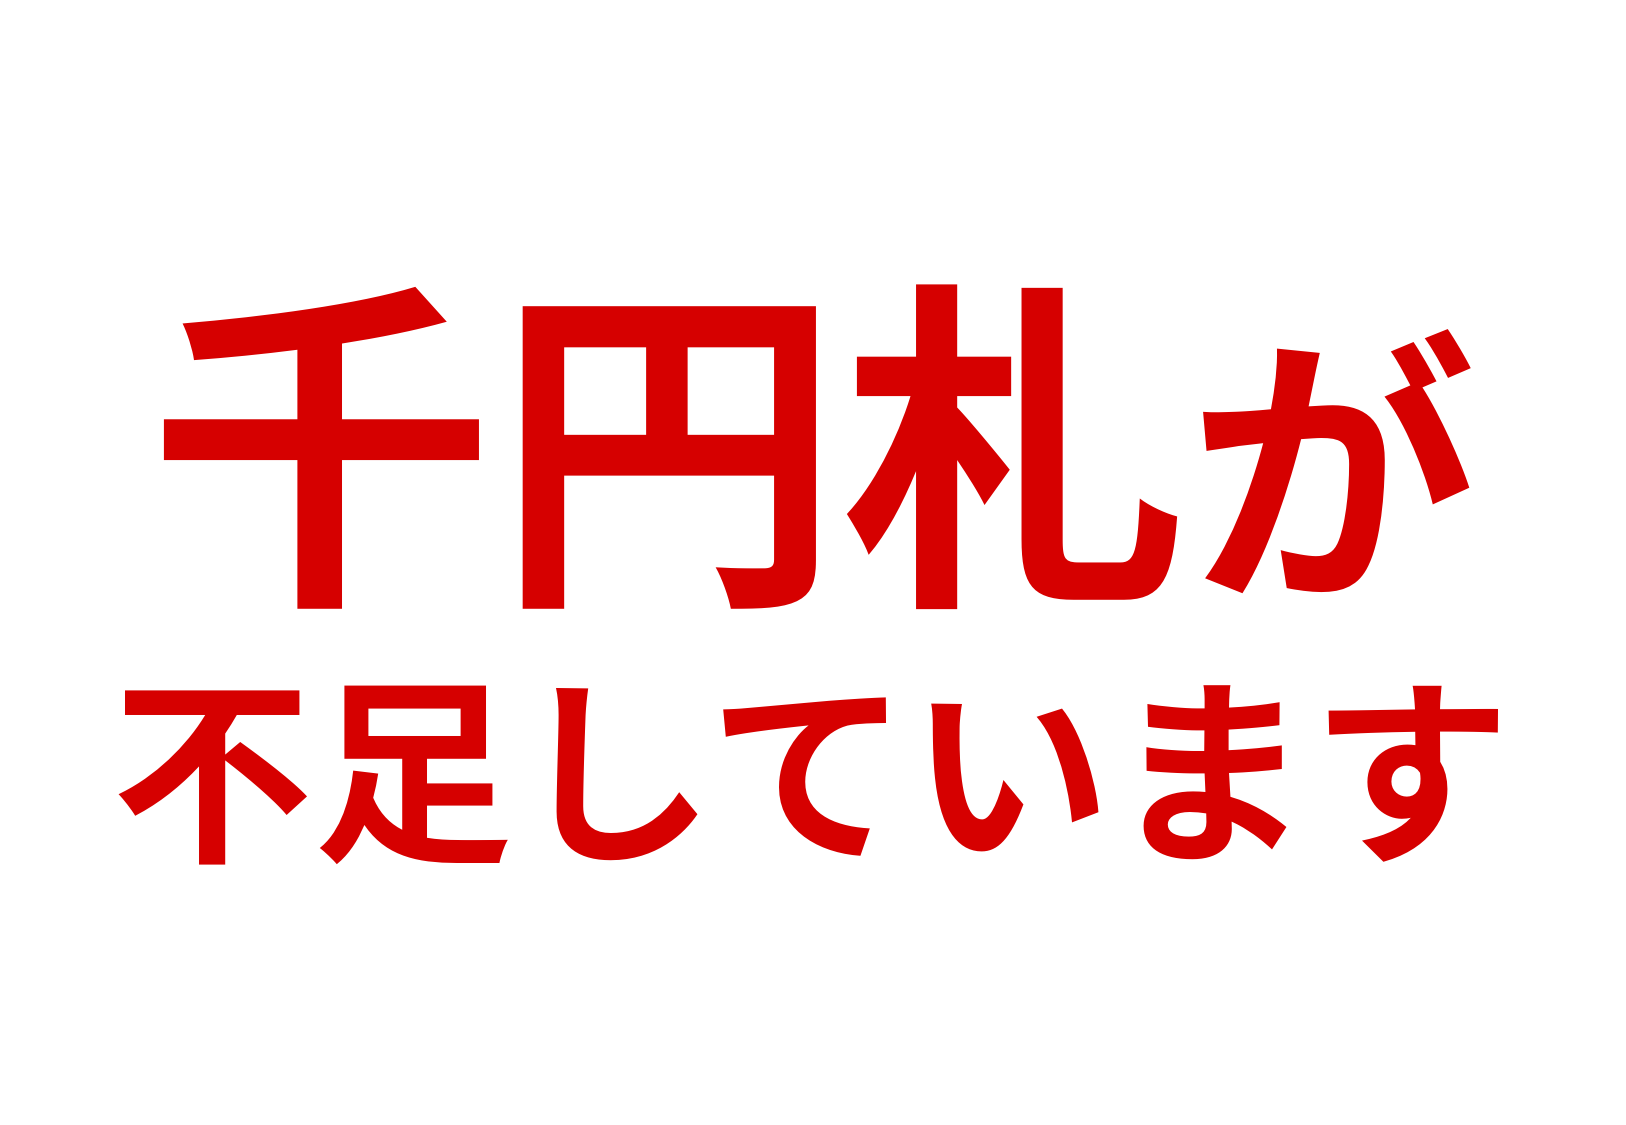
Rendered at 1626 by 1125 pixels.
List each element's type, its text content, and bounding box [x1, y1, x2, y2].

text_box 千円札が 不足しています [0, 225, 1625, 896]
